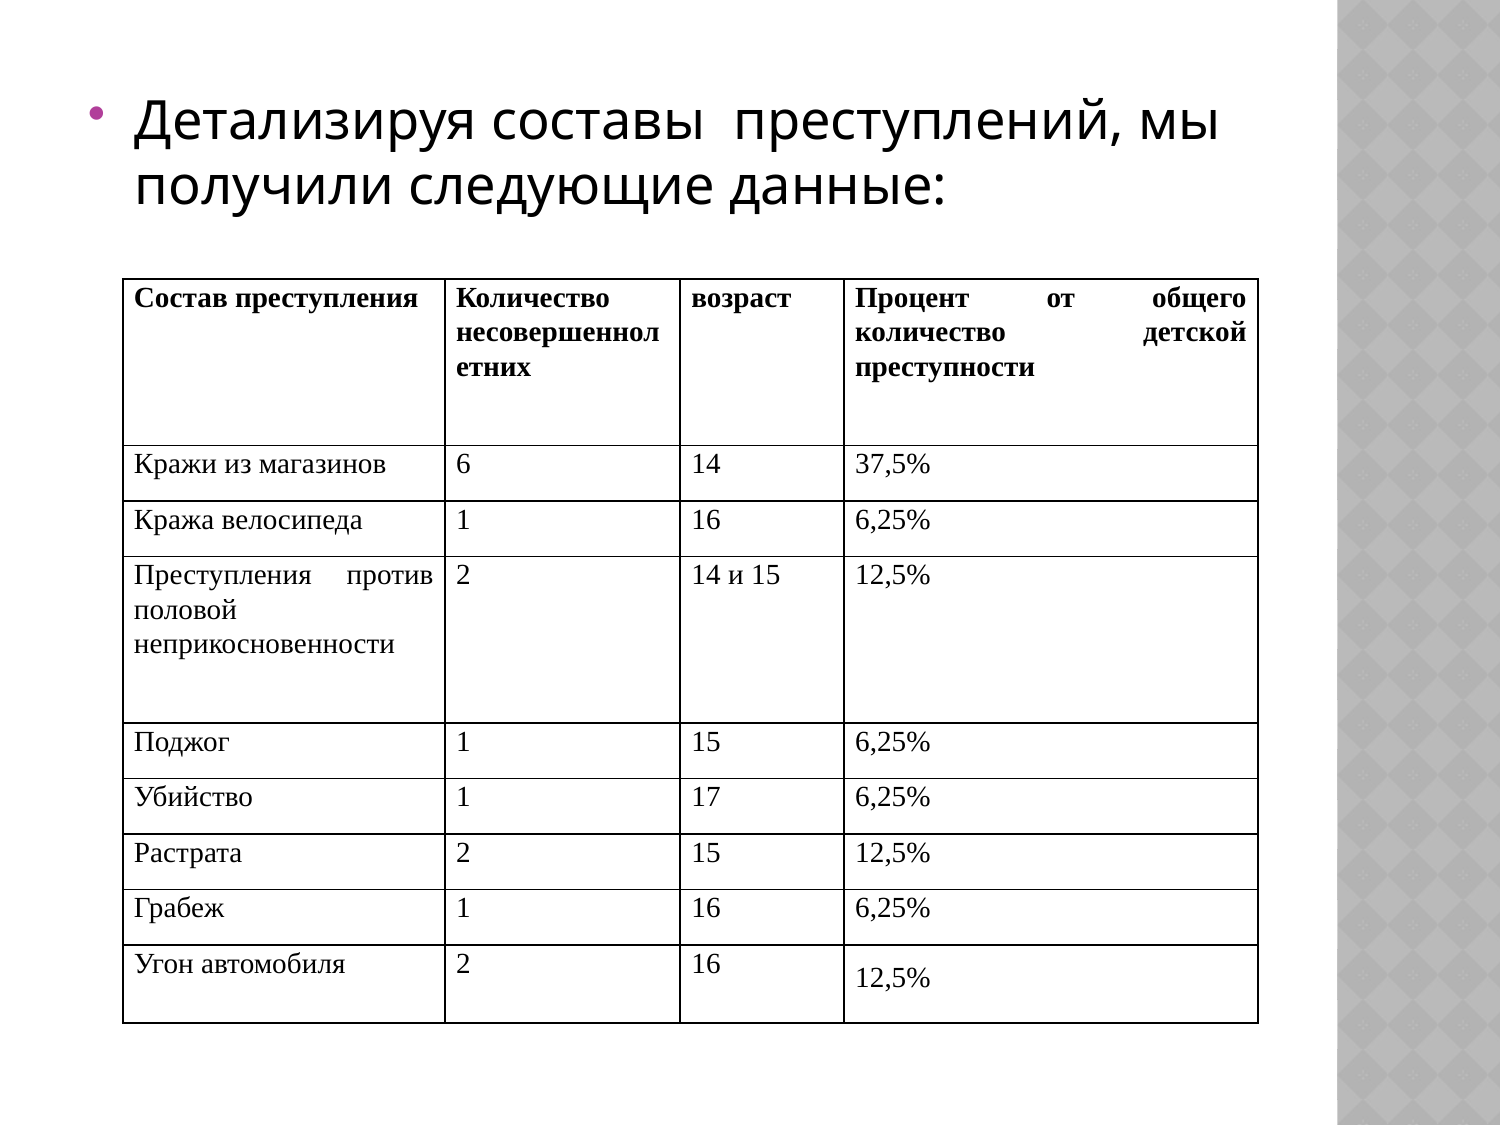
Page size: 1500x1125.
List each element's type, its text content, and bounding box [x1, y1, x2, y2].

table_cell 15 [681, 724, 843, 778]
table_cell 16 [681, 890, 843, 944]
table_cell 14 [681, 446, 843, 500]
table_cell 1 [446, 502, 679, 556]
table_cell 2 [446, 835, 679, 889]
table_cell 16 [681, 946, 843, 1022]
table_cell 1 [446, 779, 679, 833]
table_cell Грабеж [124, 890, 444, 944]
table_header Количество несовершеннолетних [446, 280, 679, 445]
table_cell 15 [681, 835, 843, 889]
table_header Процент от общего количество детской преступности [845, 280, 1257, 445]
table_cell 1 [446, 724, 679, 778]
table_cell 6 [446, 446, 679, 500]
table_cell 6,25% [845, 502, 1257, 556]
table_cell Поджог [124, 724, 444, 778]
table_cell 2 [446, 557, 679, 722]
list Детализируя составы преступлений, мы получили следующие данные: [75, 78, 1263, 1059]
table_header Состав преступления [124, 280, 444, 445]
table_cell 12,5% [845, 835, 1257, 889]
table_cell 12,5% [845, 557, 1257, 722]
table_cell Растрата [124, 835, 444, 889]
table_cell 12,5% [845, 946, 1257, 1022]
table_cell Угон автомобиля [124, 946, 444, 1022]
table_cell 17 [681, 779, 843, 833]
table_cell Кражи из магазинов [124, 446, 444, 500]
table_header возраст [681, 280, 843, 445]
table_cell Убийство [124, 779, 444, 833]
table_cell 6,25% [845, 779, 1257, 833]
table_cell 37,5% [845, 446, 1257, 500]
table_cell 16 [681, 502, 843, 556]
table_cell 6,25% [845, 890, 1257, 944]
table_cell Кража велосипеда [124, 502, 444, 556]
table_cell Преступления против половой неприкосновенности [124, 557, 444, 722]
table_cell 2 [446, 946, 679, 1022]
table_cell 14 и 15 [681, 557, 843, 722]
table_cell 6,25% [845, 724, 1257, 778]
table_cell 1 [446, 890, 679, 944]
